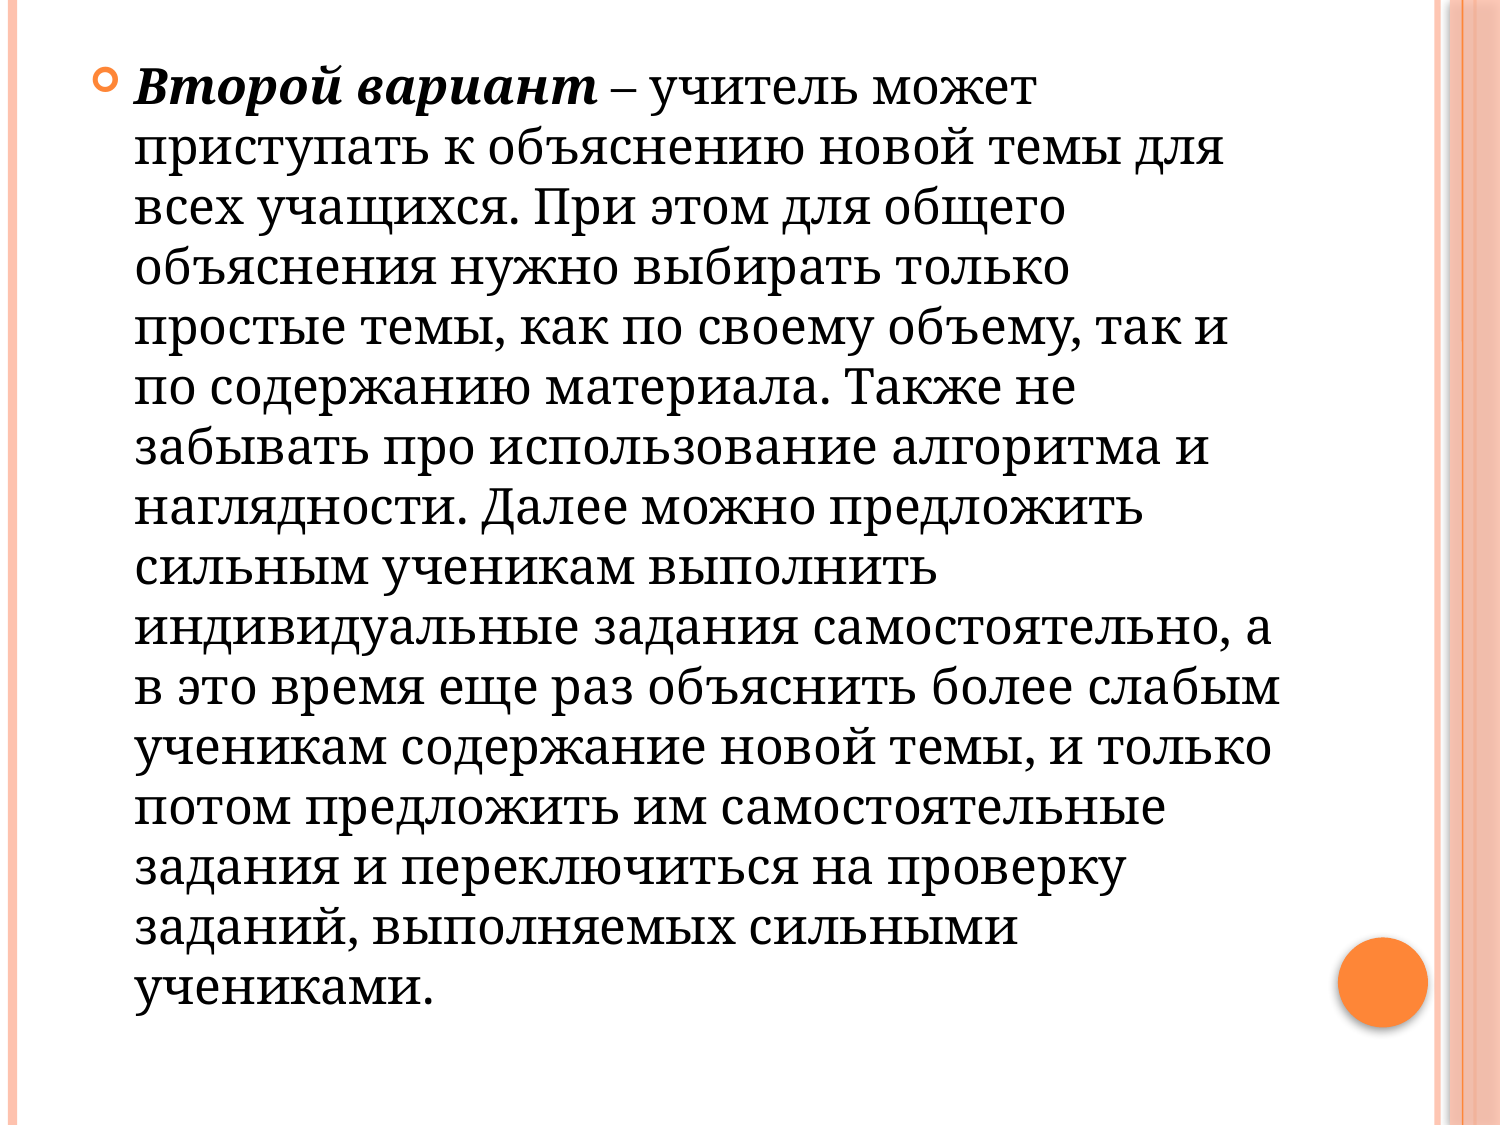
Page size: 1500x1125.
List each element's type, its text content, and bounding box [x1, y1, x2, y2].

list Второй вариант – учитель может приступать к объяснению новой темы для всех учащихся. При этом для общего объяснения нужно выбирать только простые темы, как по своему объему, так и по содержанию материала. Также не забывать про использование алгоритма и наглядности. Далее можно предложить сильным ученикам выполнить индивидуальные задания самостоятельно, а в это время еще раз объяснить более слабым ученикам содержание новой темы, и только потом предложить им самостоятельные задания и переключиться на проверку заданий, выполняемых сильными учениками. [75, 46, 1300, 1062]
